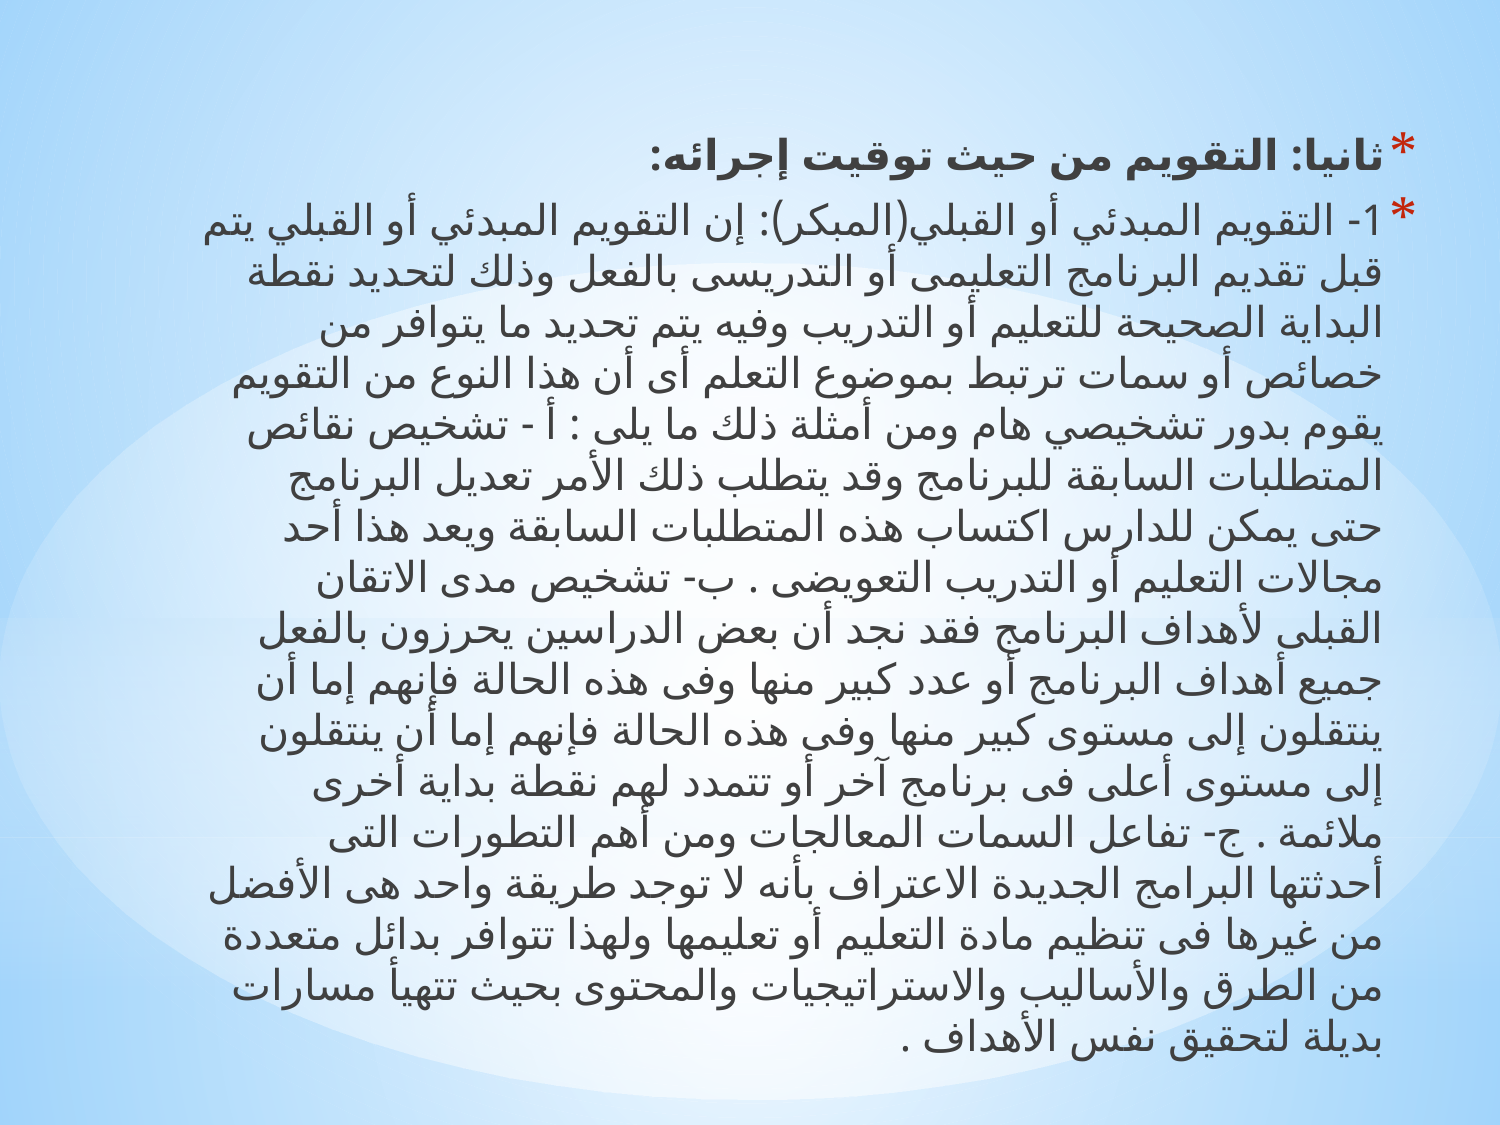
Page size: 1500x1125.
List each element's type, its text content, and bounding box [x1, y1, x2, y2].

list ثانيا: التقويم من حيث توقيت إجرائه: 1- التقويم المبدئي أو القبلي(المبكر): إن التقويم المبدئي أو القبلي يتم قبل تقديم البرنامج التعليمى أو التدريسى بالفعل وذلك لتحديد نقطة البداية الصحيحة للتعليم أو التدريب وفيه يتم تحديد ما يتوافر من خصائص أو سمات ترتبط بموضوع التعلم أى أن هذا النوع من التقويم يقوم بدور تشخيصي هام ومن أمثلة ذلك ما يلى : أ - تشخيص نقائص المتطلبات السابقة للبرنامج وقد يتطلب ذلك الأمر تعديل البرنامج حتى يمكن للدارس اكتساب هذه المتطلبات السابقة ويعد هذا أحد مجالات التعليم أو التدريب التعويضى . ب- تشخيص مدى الاتقان القبلى لأهداف البرنامج فقد نجد أن بعض الدراسين يحرزون بالفعل جميع أهداف البرنامج أو عدد كبير منها وفى هذه الحالة فإنهم إما أن ينتقلون إلى مستوى كبير منها وفى هذه الحالة فإنهم إما أن ينتقلون إلى مستوى أعلى فى برنامج آخر أو تتمدد لهم نقطة بداية أخرى ملائمة . ج- تفاعل السمات المعالجات ومن أهم التطورات التى أحدثتها البرامج الجديدة الاعتراف بأنه لا توجد طريقة واحد هى الأفضل من غيرها فى تنظيم مادة التعليم أو تعليمها ولهذا تتوافر بدائل متعددة من الطرق والأساليب والاستراتيجيات والمحتوى بحيث تتهيأ مسارات بديلة لتحقيق نفس الأهداف . [187, 120, 1438, 1075]
